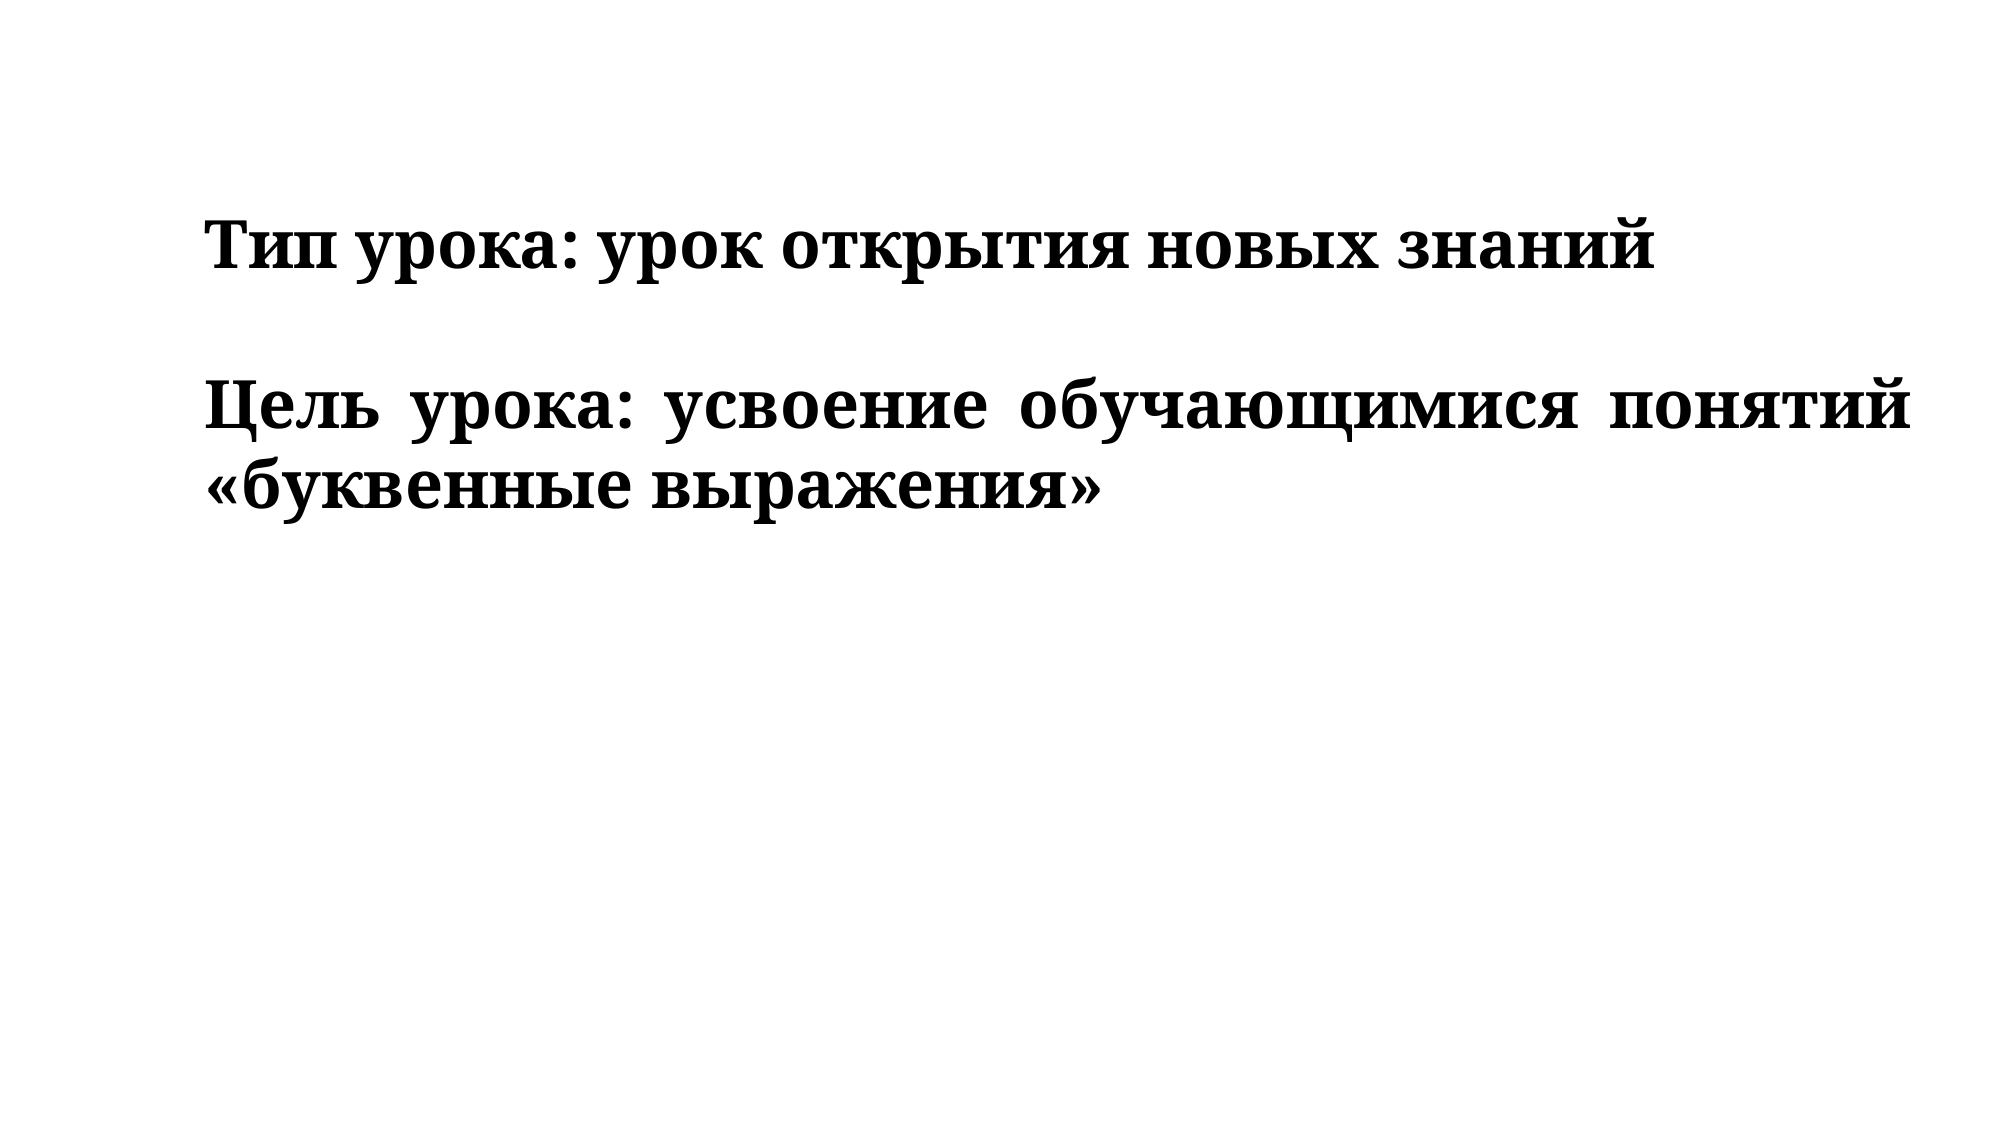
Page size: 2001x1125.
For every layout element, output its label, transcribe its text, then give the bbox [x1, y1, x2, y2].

text_box Тип урока: урок открытия новых знаний Цель урока: усвоение обучающимися понятий «буквенные выражения» [189, 194, 1928, 610]
